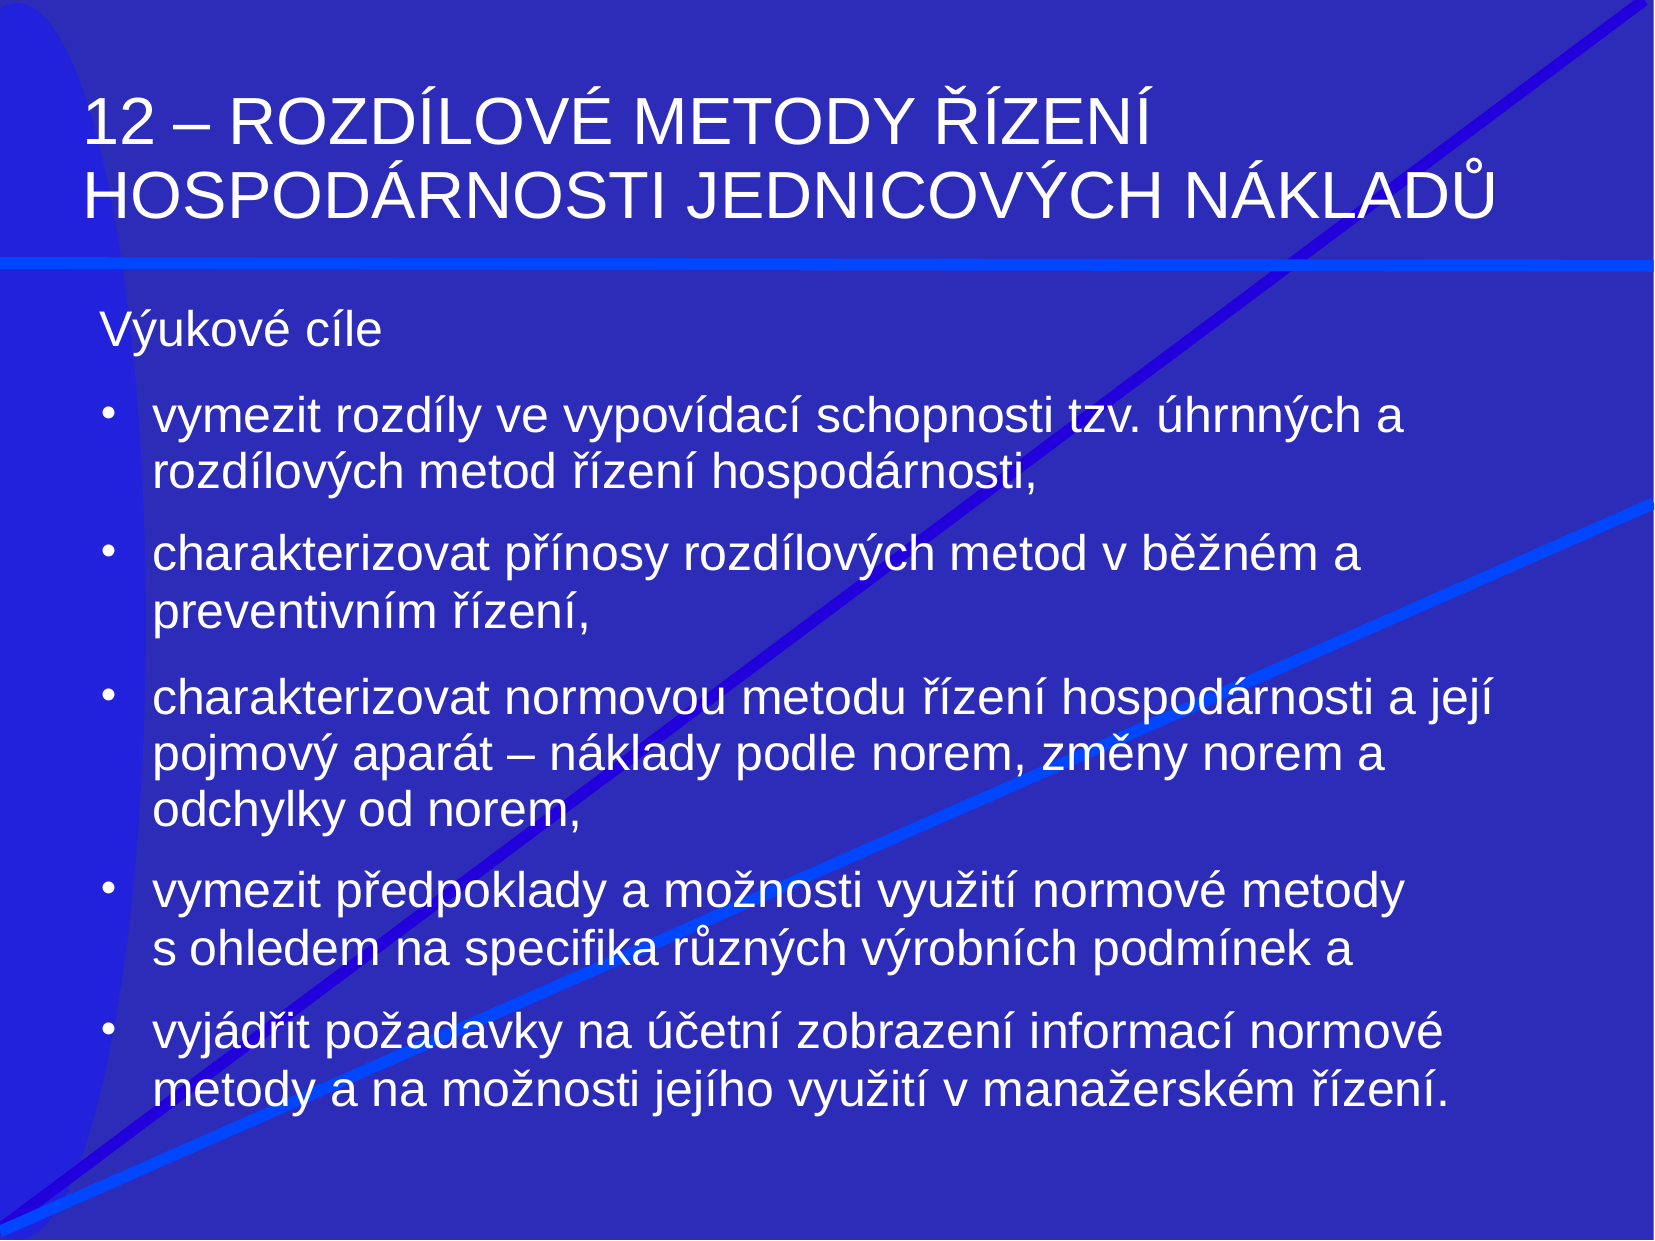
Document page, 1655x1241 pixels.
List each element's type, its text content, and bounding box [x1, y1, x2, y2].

title 12 – ROZDÍLOVÉ METODY ŘÍZENÍ HOSPODÁRNOSTI JEDNICOVÝCH NÁKLADŮ [80, 69, 1574, 292]
text_box Výukové cíle vymezit rozdíly ve vypovídací schopnosti tzv. úhrnných a rozdílových metod řízení hospodárnosti, charakterizovat přínosy rozdílových metod v běžném a preventivním řízení, charakterizovat normovou metodu řízení hospodárnosti a její pojmový aparát – náklady podle norem, změny norem a odchylky od norem, vymezit předpoklady a možnosti využití normové metody s ohledem na specifika různých výrobních podmínek a vyjádřit požadavky na účetní zobrazení informací normové metody a na možnosti jejího využití v manažerském řízení. [97, 296, 1498, 1117]
